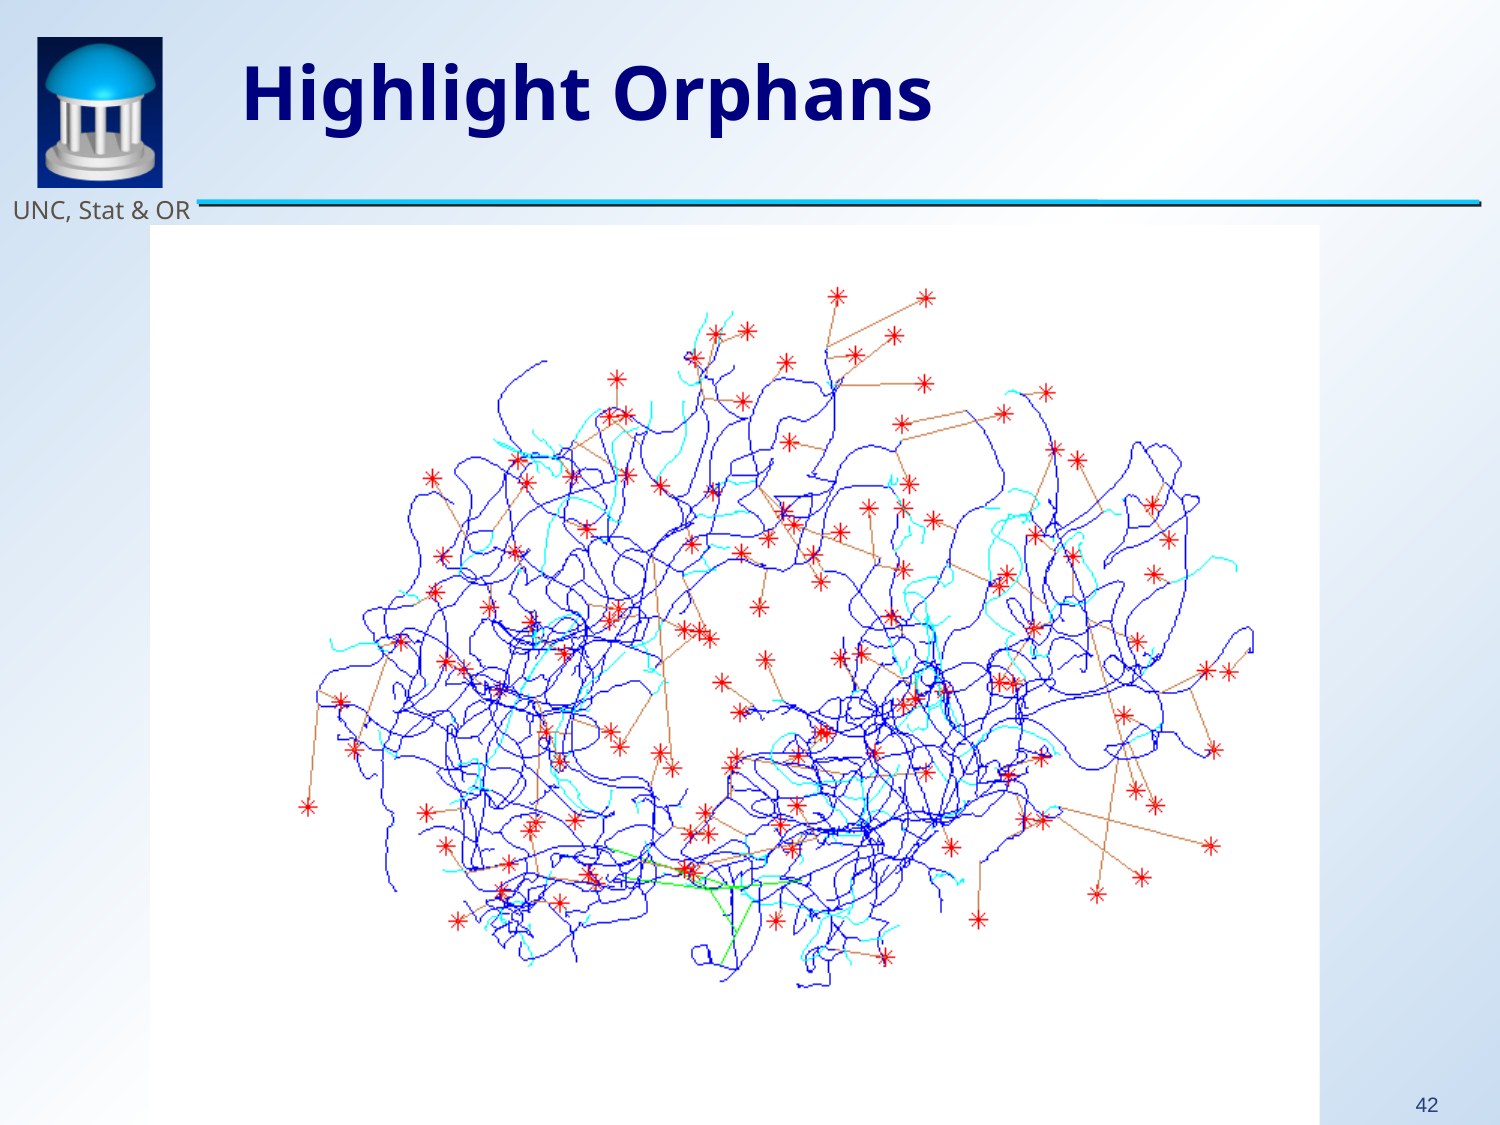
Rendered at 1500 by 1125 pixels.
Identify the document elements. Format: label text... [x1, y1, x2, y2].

picture [149, 224, 1320, 1125]
title Highlight Orphans [224, 24, 1398, 156]
